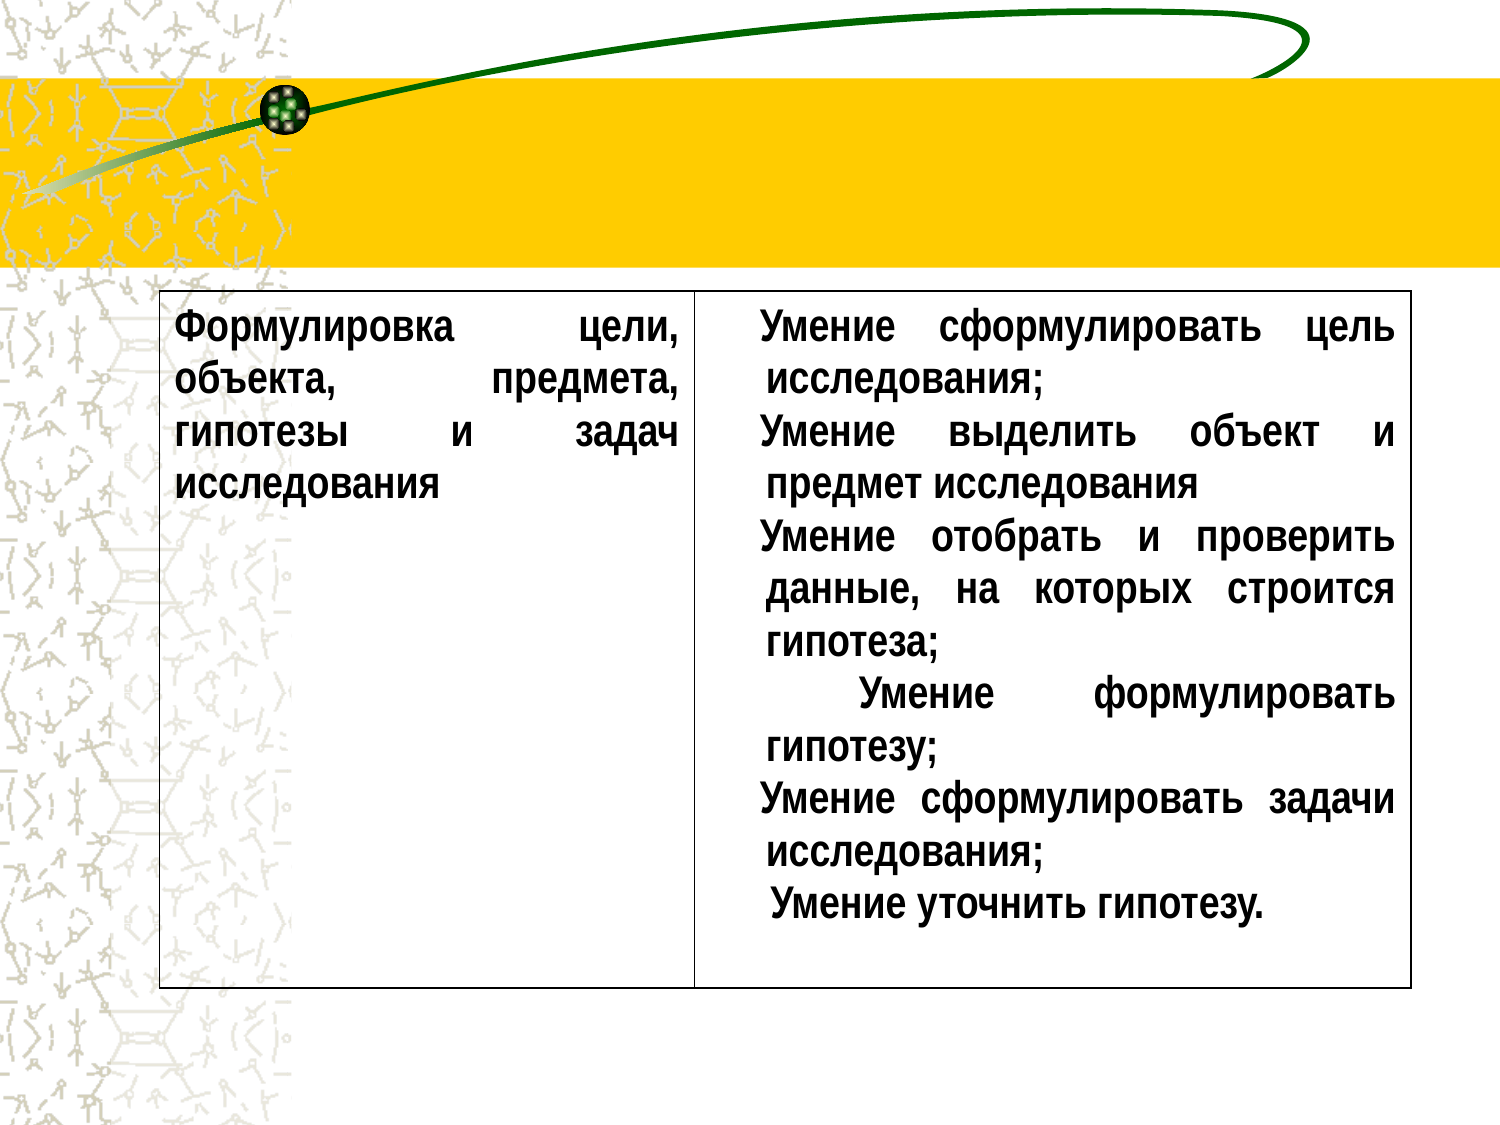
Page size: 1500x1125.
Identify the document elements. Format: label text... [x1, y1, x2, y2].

table_header Формулировка цели, объекта, предмета, гипотезы и задач исследования [160, 292, 694, 987]
table_header Умение сформулировать цель исследования; Умение выделить объект и предмет исследования Умение отобрать и проверить данные, на которых строится гипотеза; Умение формулировать гипотезу; Умение сформулировать задачи исследования; Умение уточнить гипотезу. [695, 292, 1410, 987]
picture [0, 0, 292, 1125]
